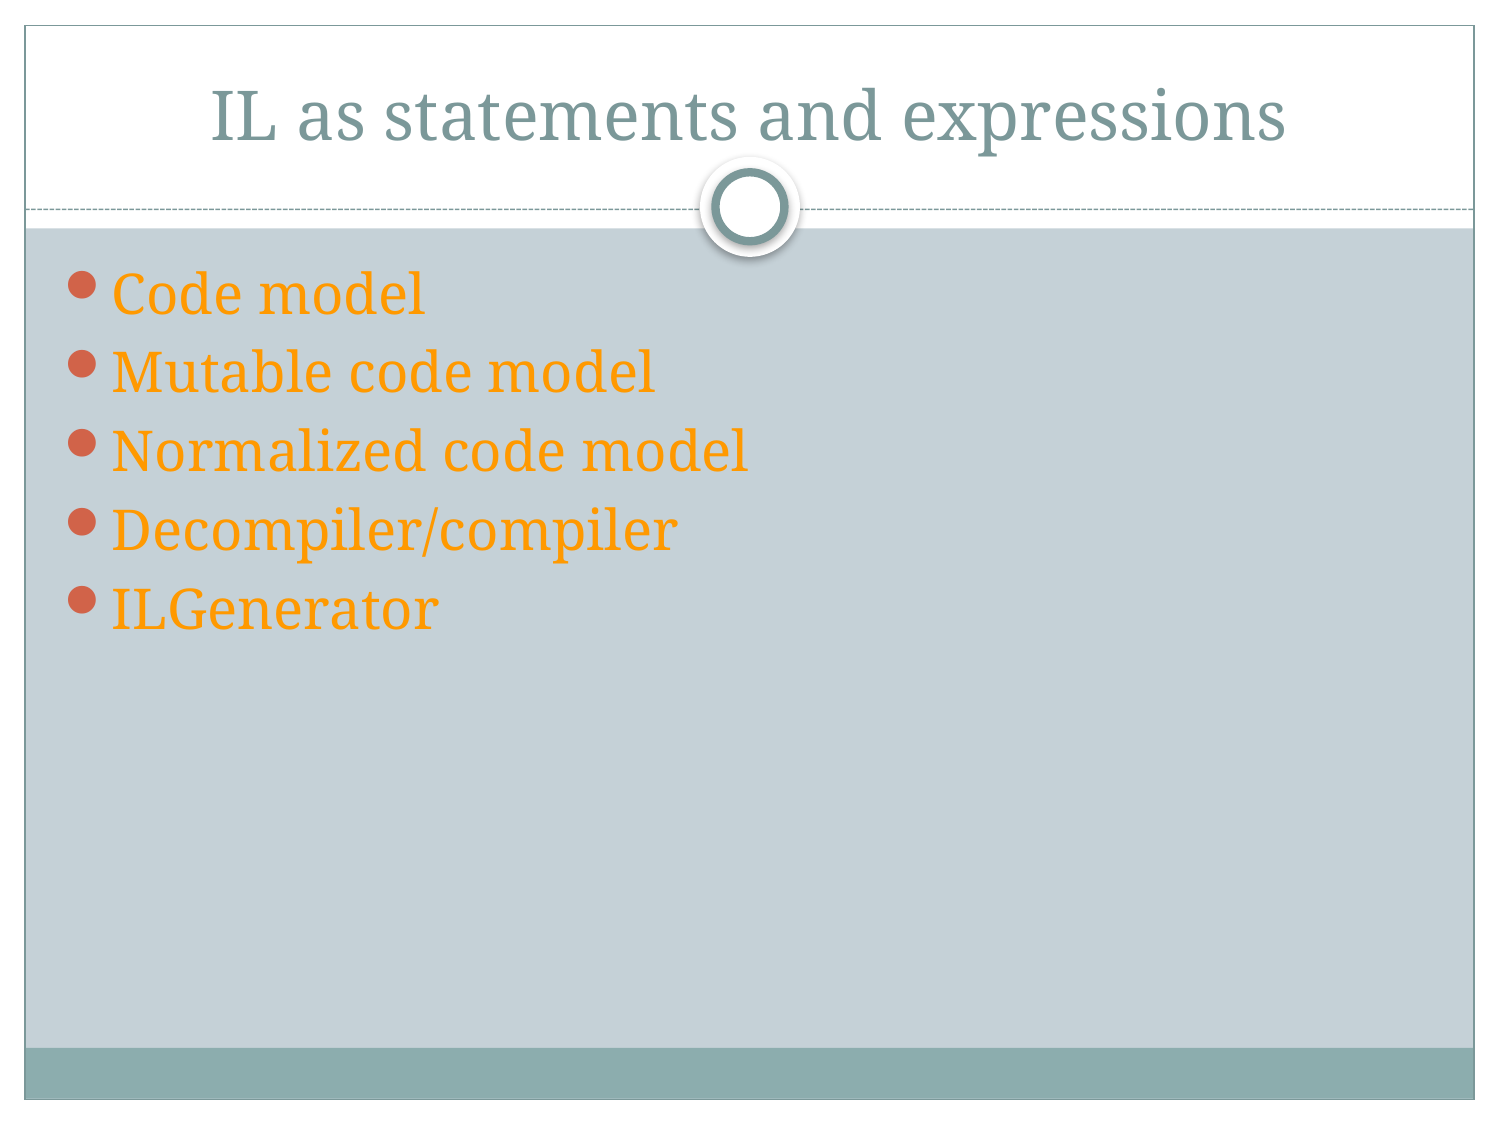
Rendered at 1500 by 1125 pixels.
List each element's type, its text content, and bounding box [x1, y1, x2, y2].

list Code model Mutable code model Normalized code model Decompiler/compiler ILGenerator [49, 250, 1445, 1001]
title IL as statements and expressions [49, 37, 1450, 162]
